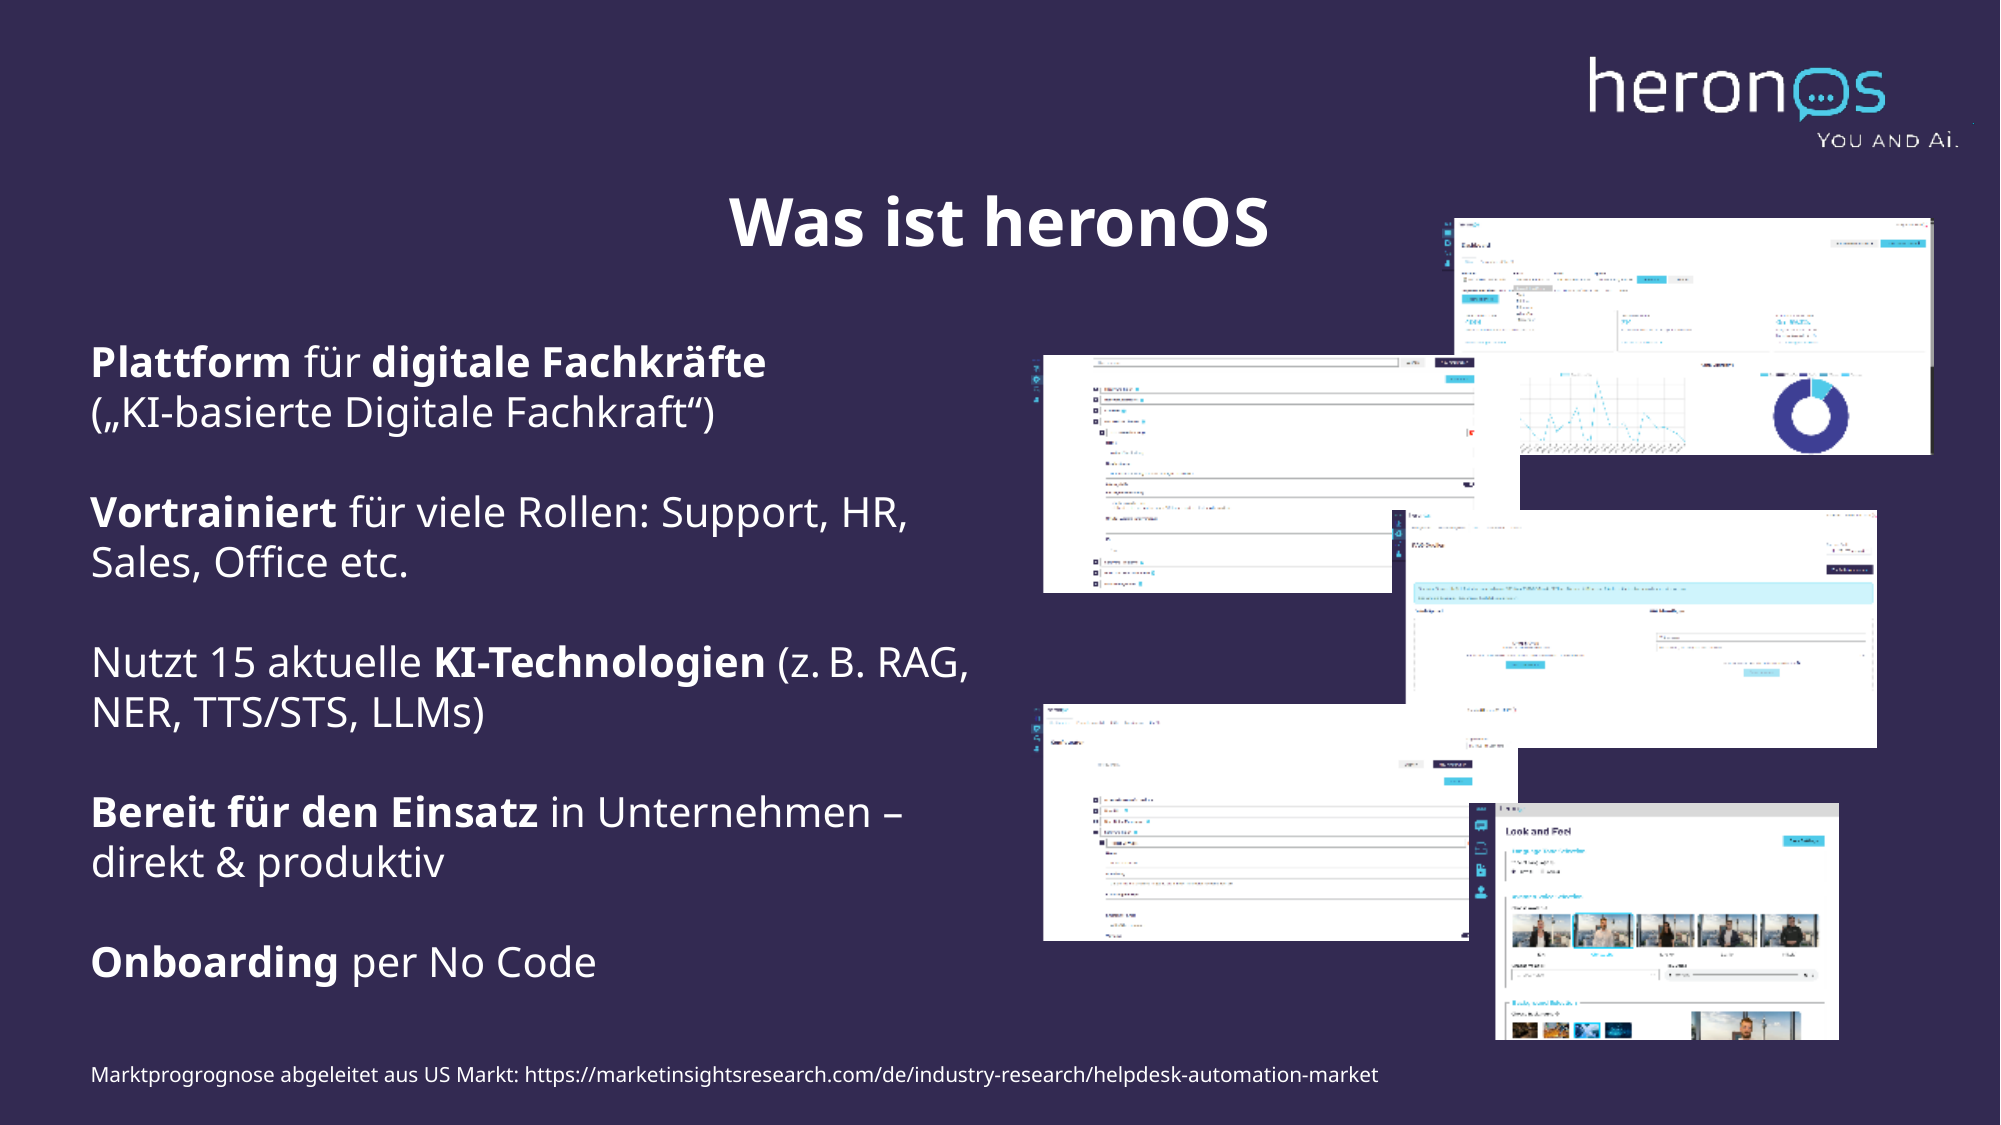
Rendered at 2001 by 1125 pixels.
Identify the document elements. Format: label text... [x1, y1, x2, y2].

text_box Marktprogrognose abgeleitet aus US Markt: https://marketinsightsresearch.com/de/industry-research/helpdesk-automation-market [75, 1054, 1923, 1095]
picture [1529, 30, 2000, 151]
text_box Plattform für digitale Fachkräfte („KI-basierte Digitale Fachkraft“) Vortrainiert für viele Rollen: Support, HR, Sales, Office etc. Nutzt 15 aktuelle KI-Technologien (z. B. RAG, NER, TTS/STS, LLMs) Bereit für den Einsatz in Unternehmen – direkt & produktiv Onboarding per No Code [75, 389, 1000, 931]
picture [1031, 218, 1934, 1040]
text_box Was ist heronOS [0, 166, 2000, 284]
